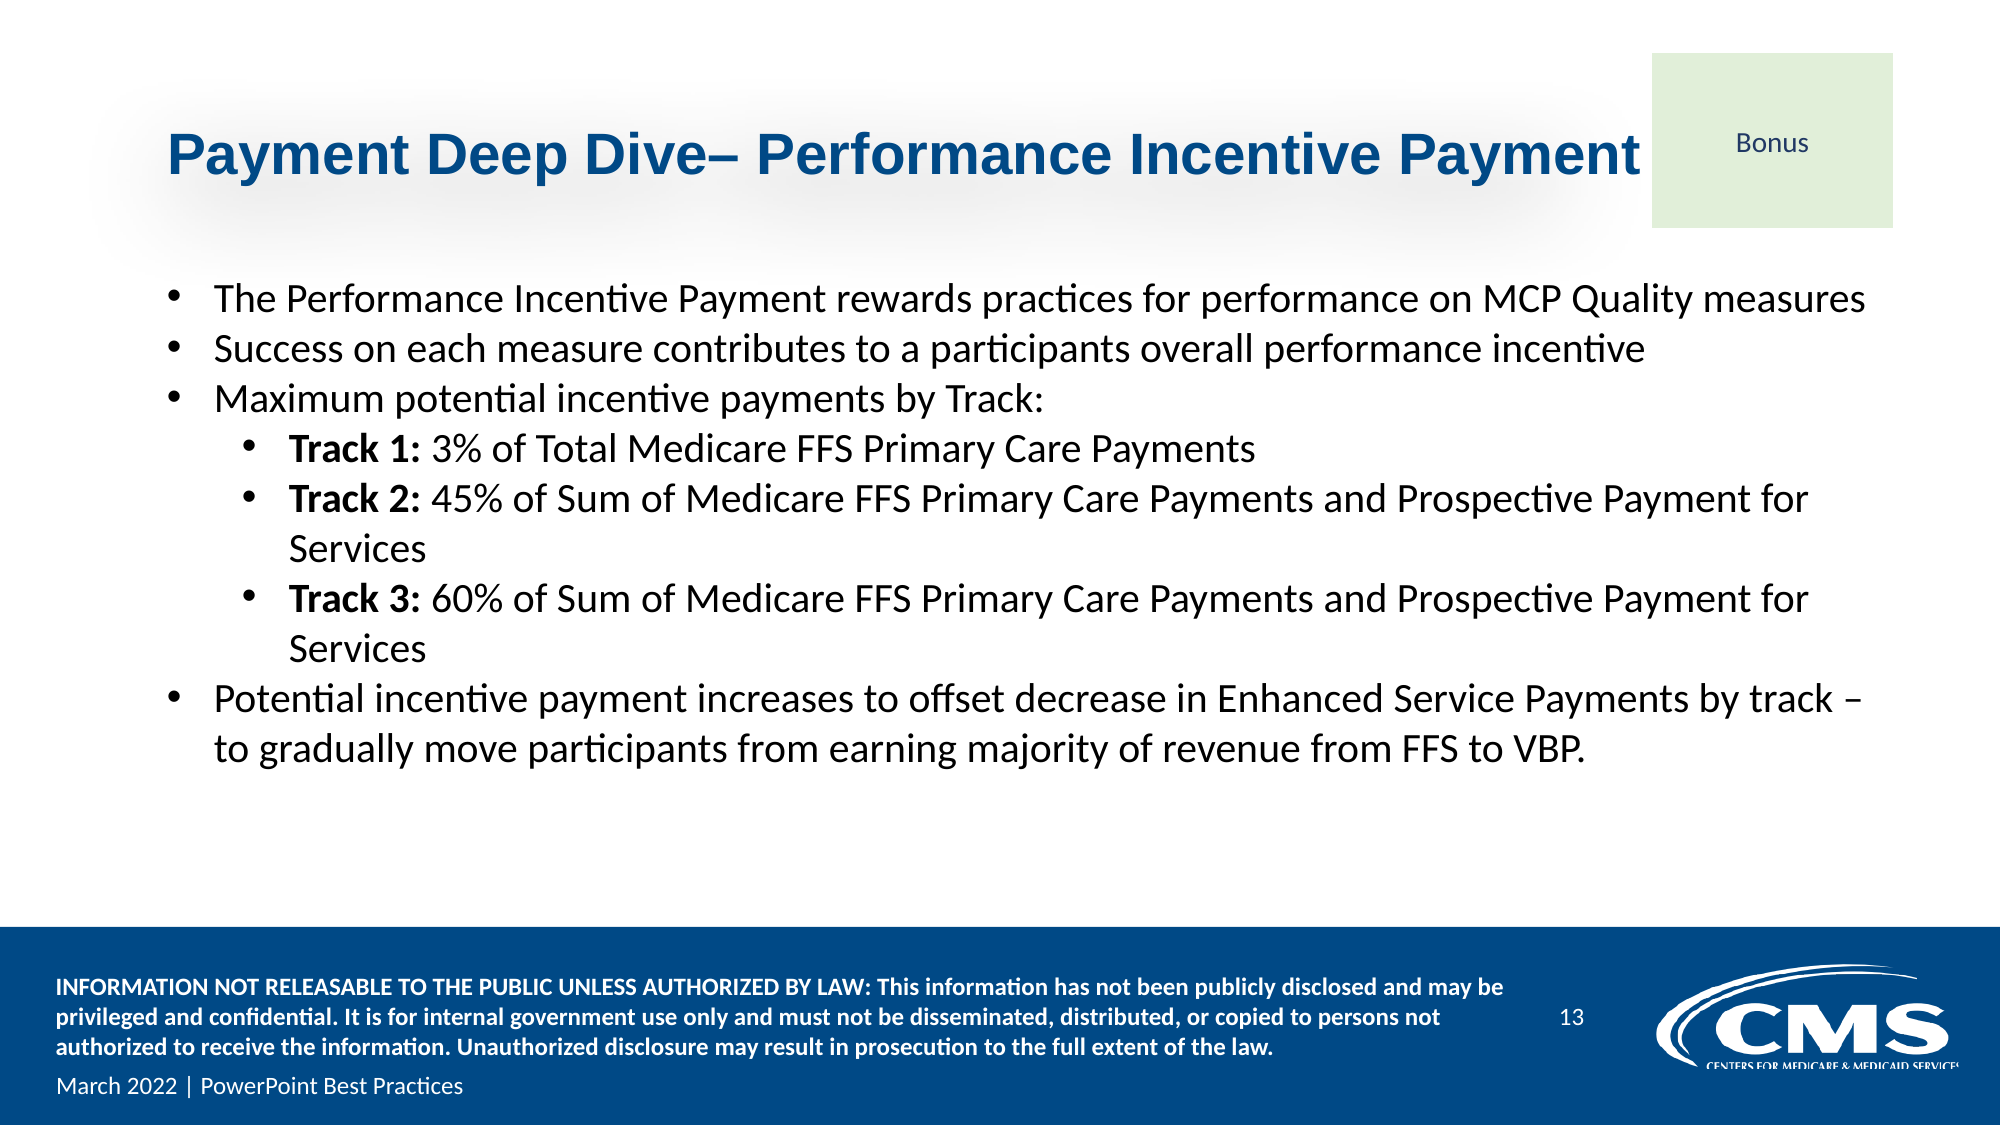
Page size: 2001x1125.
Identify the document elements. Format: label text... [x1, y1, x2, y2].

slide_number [41, 1061, 617, 1109]
title Payment Deep Dive– Performance Incentive Payment [152, 72, 1650, 195]
text_box Bonus [1650, 51, 1895, 230]
text_box The Performance Incentive Payment rewards practices for performance on MCP Quality measures Success on each measure contributes to a participants overall performance incentive Maximum potential incentive payments by Track: Track 1: 3% of Total Medicare FFS Primary Care Payments Track 2: 45% of Sum of Medicare FFS Primary Care Payments and Prospective Payment for Services Track 3: 60% of Sum of Medicare FFS Primary Care Payments and Prospective Payment for Services Potential incentive payment increases to offset decrease in Enhanced Service Payments by track – to gradually move participants from earning majority of revenue from FFS to VBP. [152, 263, 1895, 779]
slide_number 13 [1543, 985, 1620, 1046]
